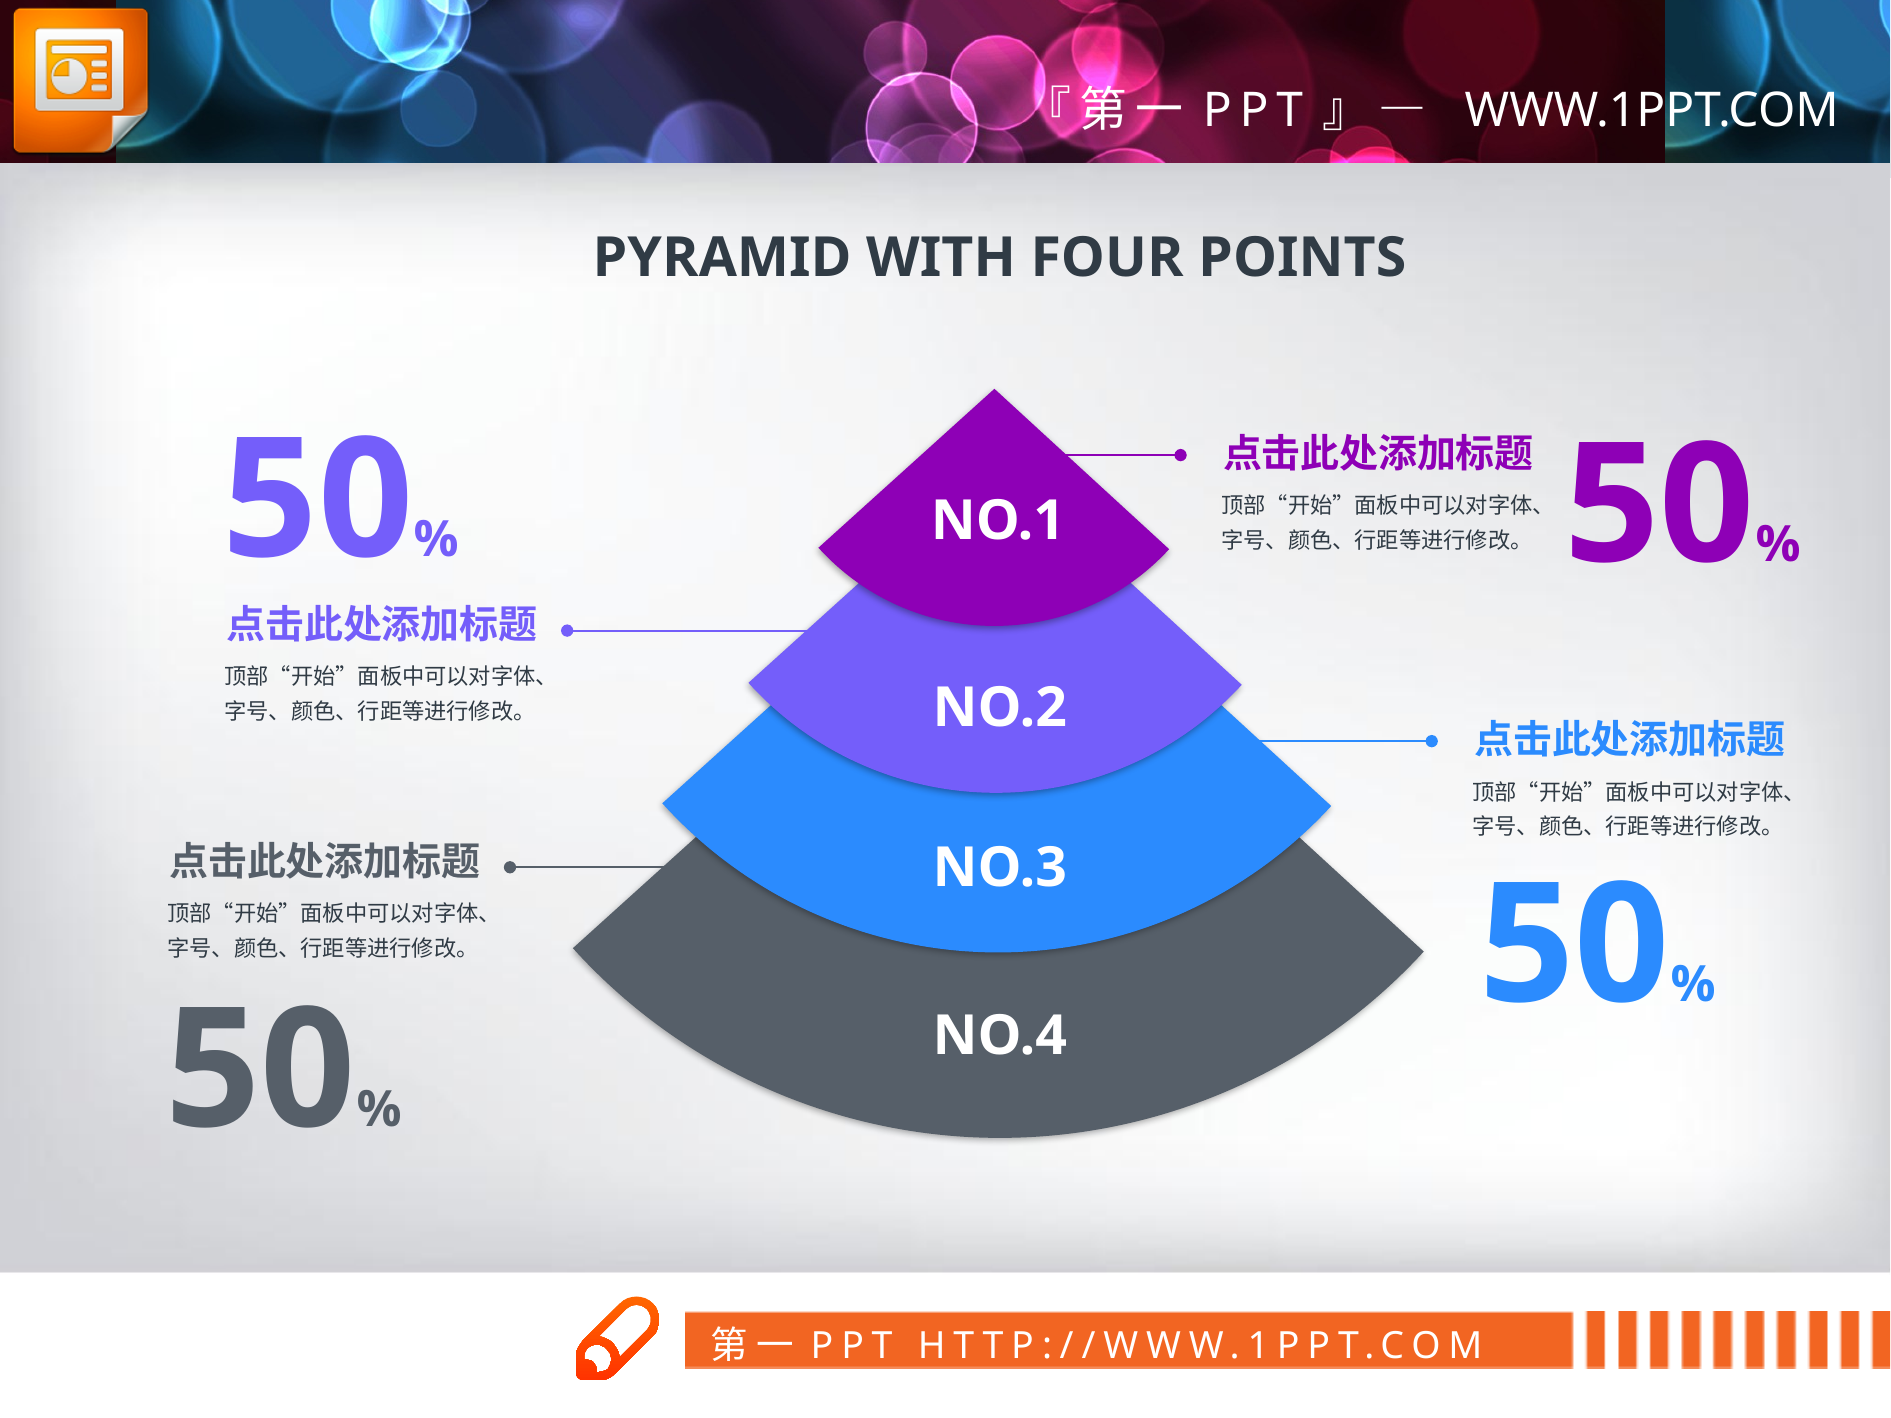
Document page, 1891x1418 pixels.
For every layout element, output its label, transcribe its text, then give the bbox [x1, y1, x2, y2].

text_box [818, 388, 1170, 626]
picture [0, 0, 1891, 1275]
text_box NO.4 [917, 991, 1083, 1073]
picture [685, 1311, 1891, 1369]
text_box 顶部“开始”面板中可以对字体、字号、颜色、行距等进行修改。 [1457, 762, 1816, 847]
text_box PYRAMID WITH FOUR POINTS [460, 213, 1539, 305]
text_box 50% [150, 952, 417, 1167]
text_box [662, 710, 1332, 953]
text_box 点击此处添加标题 [1459, 707, 1800, 769]
text_box 顶部“开始”面板中可以对字体、字号、颜色、行距等进行修改。 [1206, 476, 1549, 561]
text_box [748, 588, 1242, 793]
text_box 点击此处添加标题 [211, 592, 552, 654]
text_box 顶部“开始”面板中可以对字体、字号、颜色、行距等进行修改。 [209, 647, 568, 732]
text_box 点击此处添加标题 [154, 829, 495, 891]
text_box 50% [1464, 827, 1731, 1043]
text_box 50% [207, 382, 474, 597]
text_box 点击此处添加标题 [1208, 421, 1549, 483]
text_box [572, 842, 1424, 1138]
text_box 顶部“开始”面板中可以对字体、字号、颜色、行距等进行修改。 [152, 883, 511, 968]
text_box NO.1 [915, 476, 1081, 558]
text_box NO.3 [917, 823, 1083, 905]
text_box 50% [1549, 387, 1816, 603]
text_box NO.2 [917, 663, 1083, 745]
